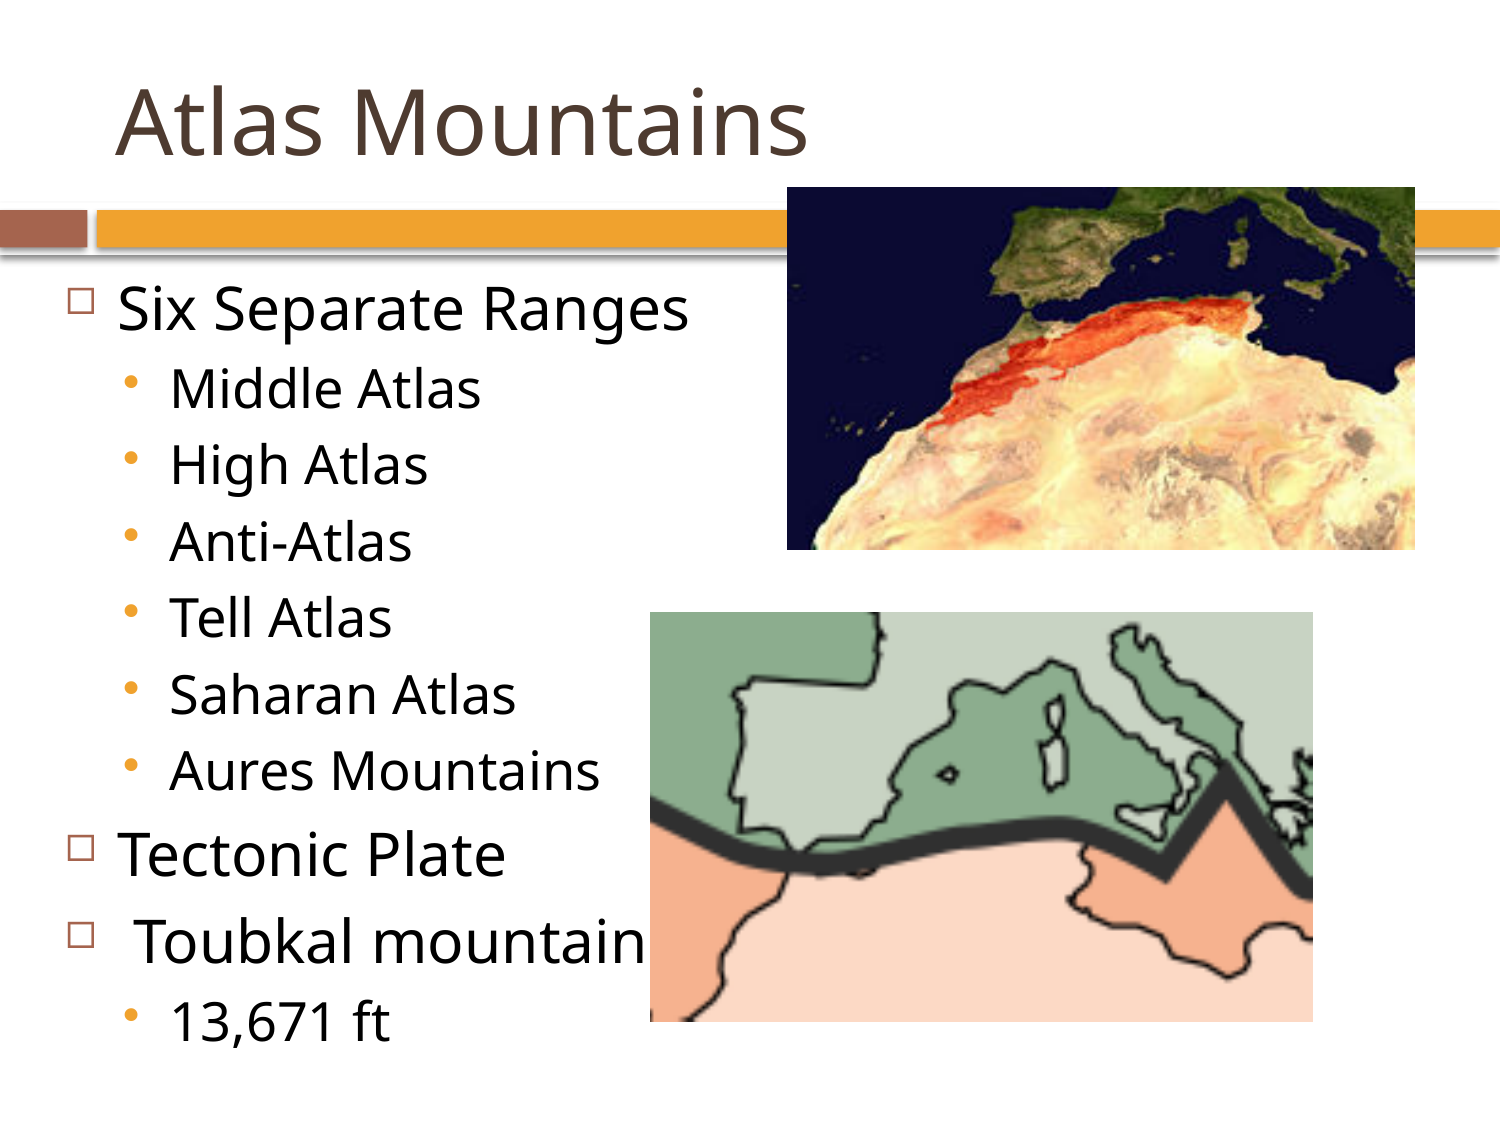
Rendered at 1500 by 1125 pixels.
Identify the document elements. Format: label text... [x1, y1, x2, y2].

title Atlas Mountains [100, 37, 1438, 200]
picture [649, 612, 1313, 1022]
list Six Separate Ranges Middle Atlas High Atlas Anti-Atlas Tell Atlas Saharan Atlas Aures Mountains Tectonic Plate Toubkal mountain 13,671 ft [50, 262, 1438, 1125]
picture [787, 187, 1415, 551]
